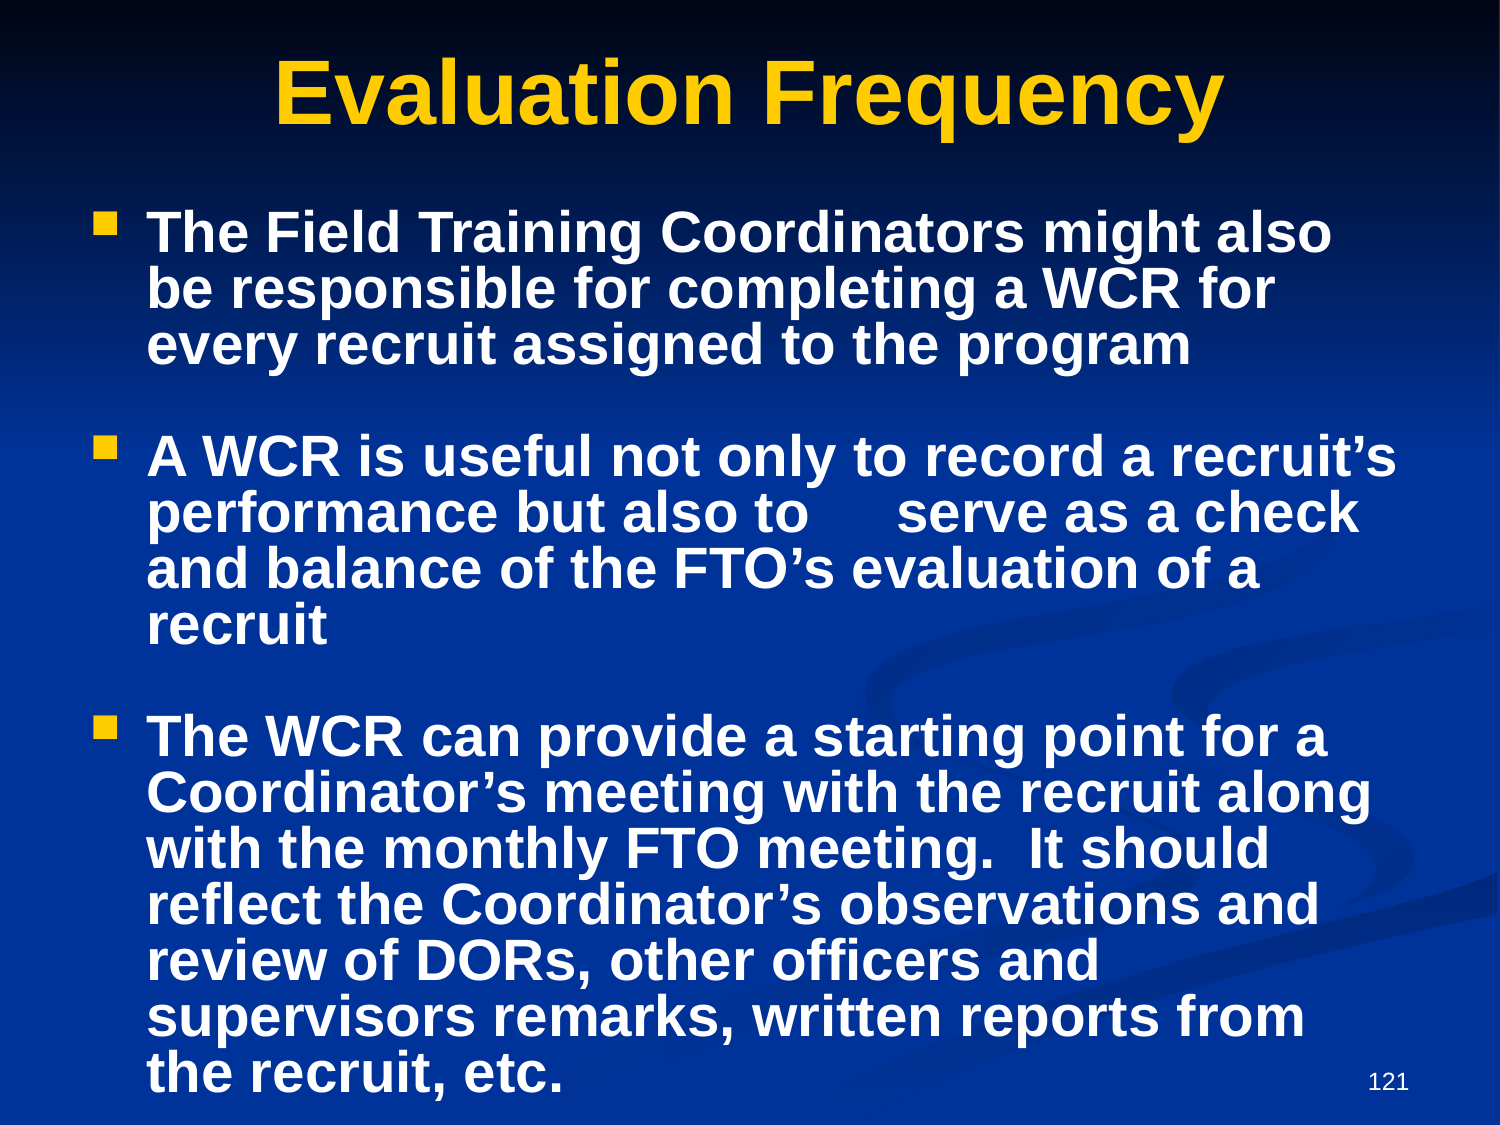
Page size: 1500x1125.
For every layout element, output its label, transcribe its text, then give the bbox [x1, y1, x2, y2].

slide_number 121 [1074, 1024, 1426, 1104]
title Evaluation Frequency [74, 0, 1426, 176]
list The Field Training Coordinators might also be responsible for completing a WCR for every recruit assigned to the program A WCR is useful not only to record a recruit’s performance but also to serve as a check and balance of the FTO’s evaluation of a recruit The WCR can provide a starting point for a Coordinator’s meeting with the recruit along with the monthly FTO meeting. It should reflect the Coordinator’s observations and review of DORs, other officers and supervisors remarks, written reports from the recruit, etc. [74, 199, 1426, 876]
